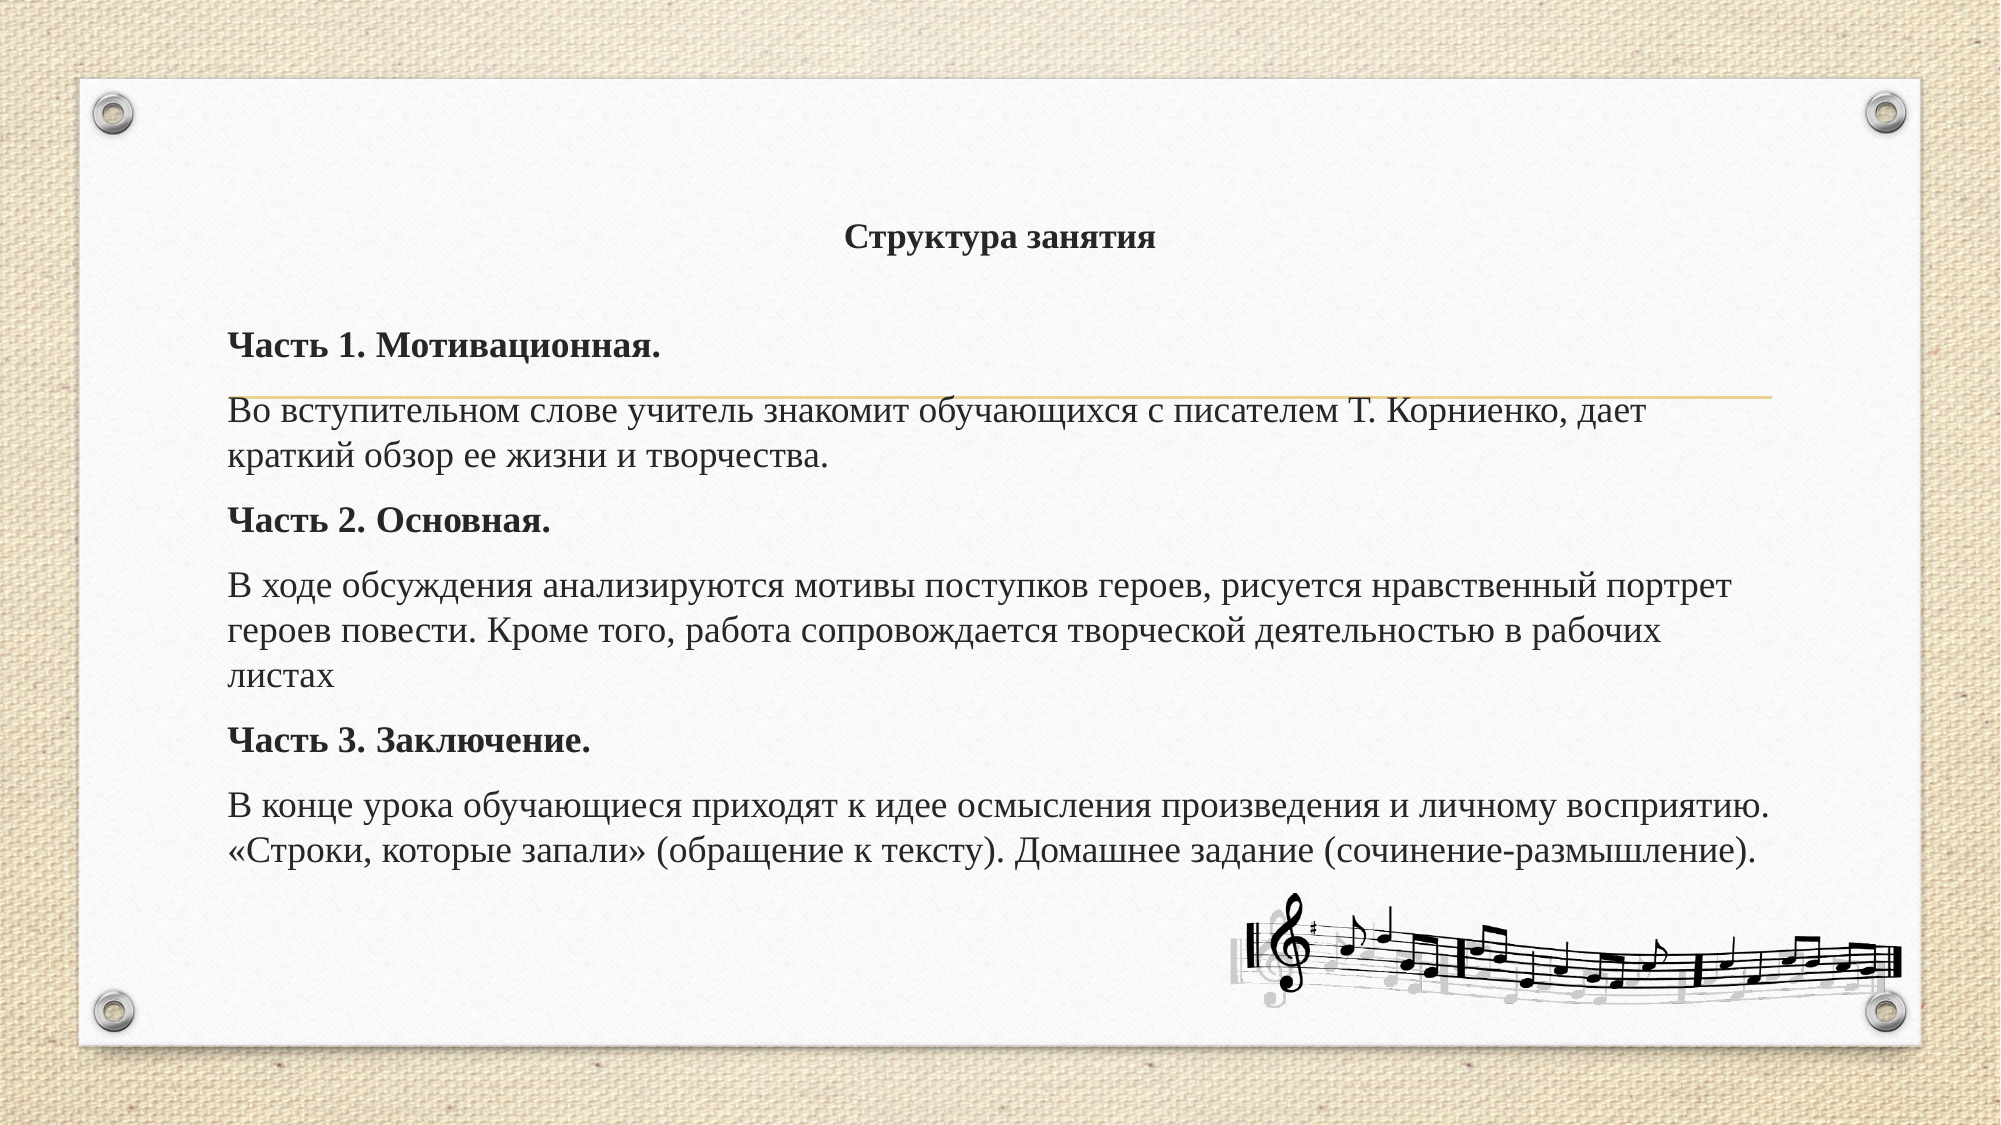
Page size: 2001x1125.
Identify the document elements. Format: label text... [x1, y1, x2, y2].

picture [0, 0, 2001, 1125]
list Часть 1. Мотивационная. Во вступительном слове учитель знакомит обучающихся с писателем Т. Корниенко, дает краткий обзор ее жизни и творчества. Часть 2. Основная. В ходе обсуждения анализируются мотивы поступков героев, рисуется нравственный портрет героев повести. Кроме того, работа сопровождается творческой деятельностью в рабочих листах Часть 3. Заключение. В конце урока обучающиеся приходят к идее осмысления произведения и личному восприятию. «Строки, которые запали» (обращение к тексту). Домашнее задание (сочинение-размышление). [212, 312, 1788, 881]
title Структура занятия [212, 161, 1788, 312]
